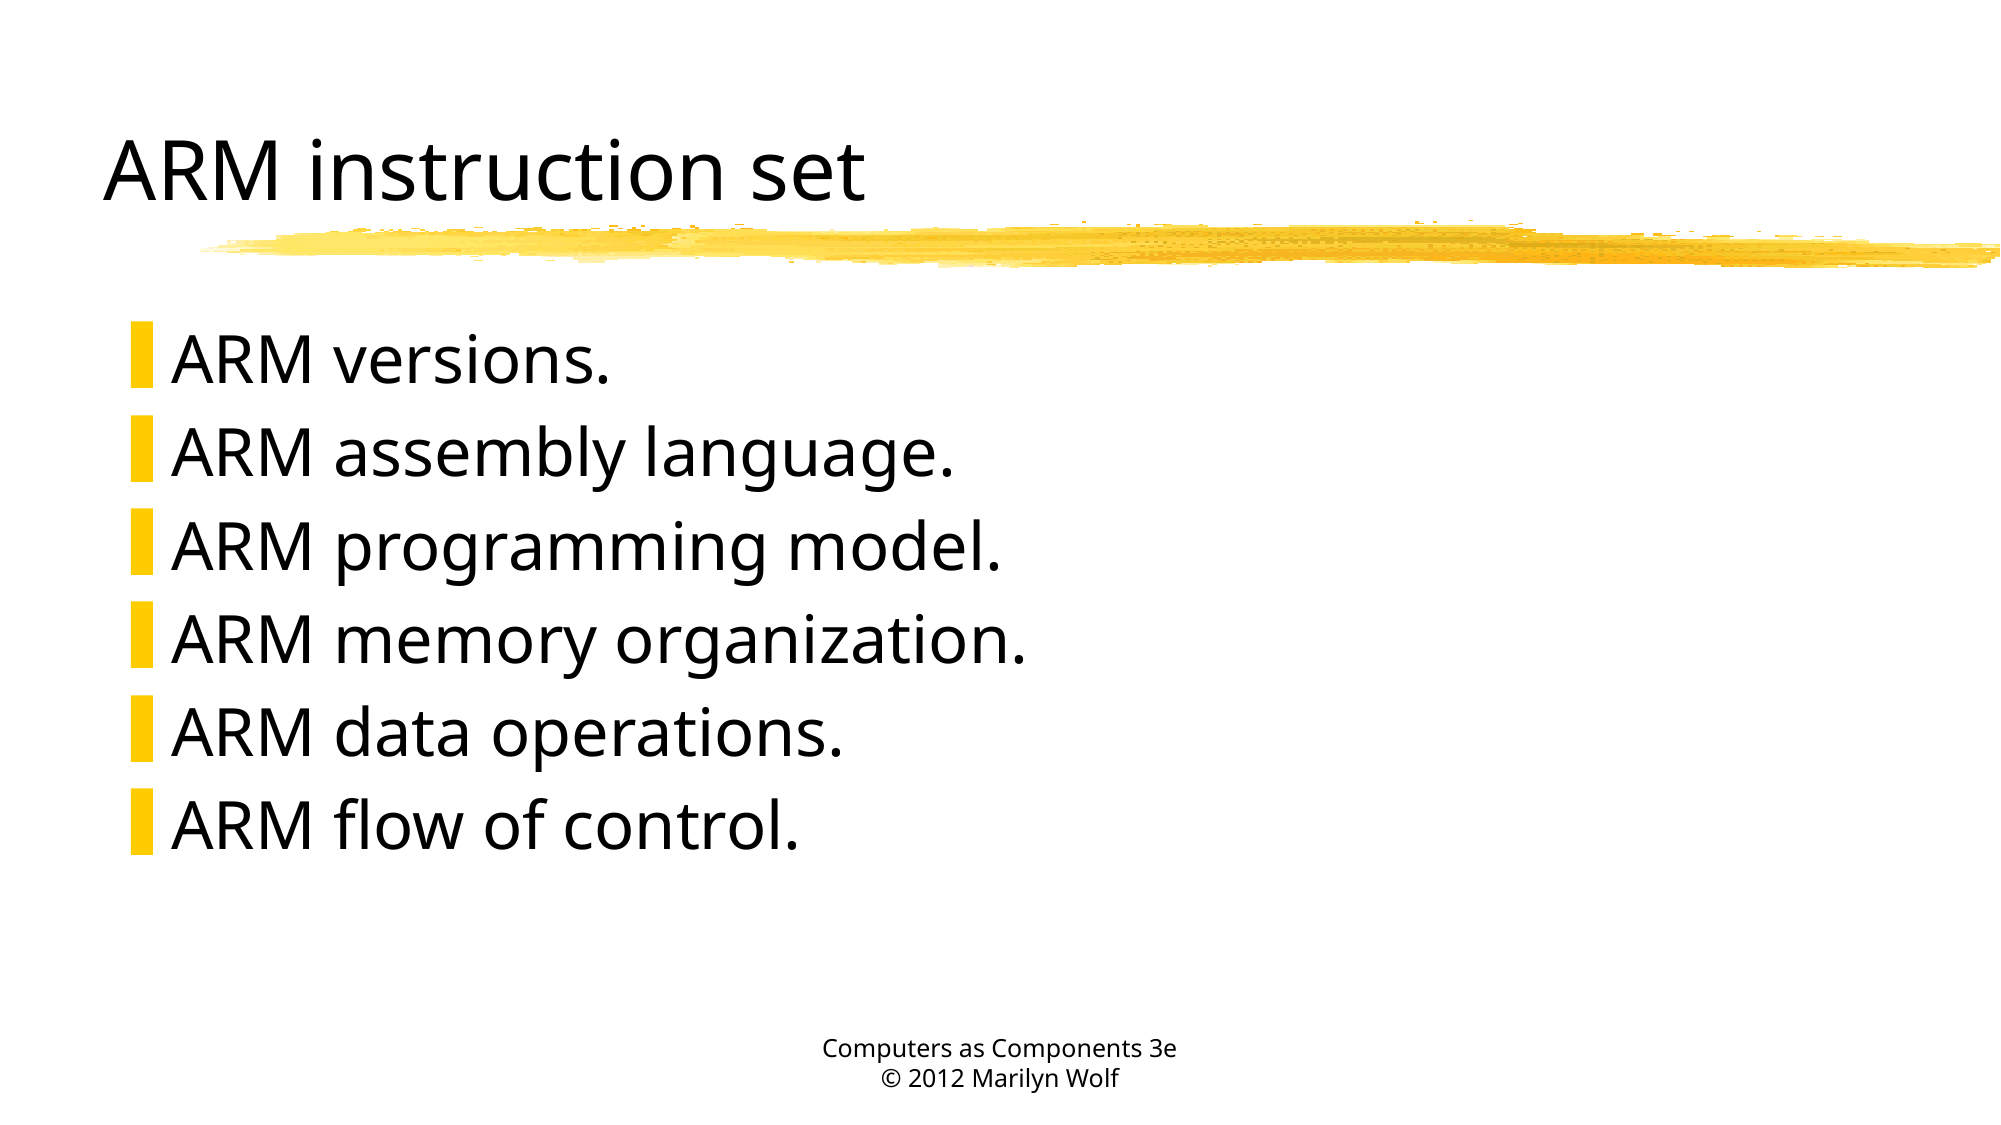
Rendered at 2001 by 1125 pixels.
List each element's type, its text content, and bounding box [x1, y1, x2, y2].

title ARM instruction set [88, 37, 1790, 226]
list ARM versions. ARM assembly language. ARM programming model. ARM memory organization. ARM data operations. ARM flow of control. [99, 309, 1890, 994]
picture [200, 215, 2000, 279]
